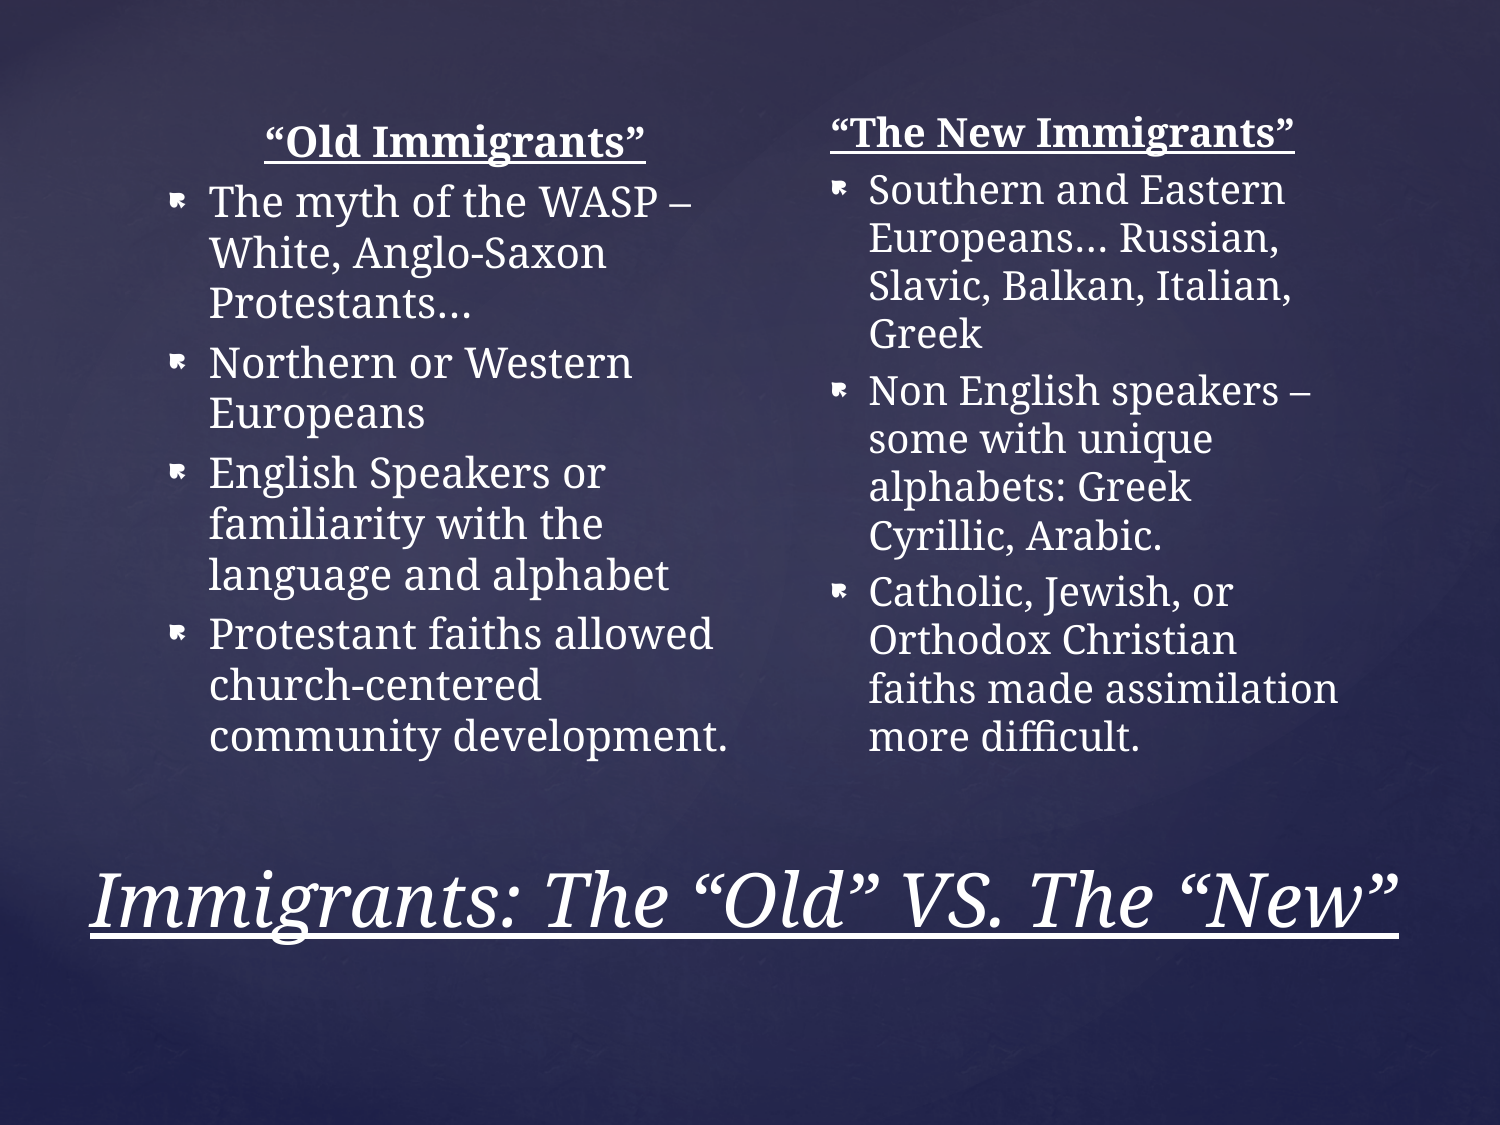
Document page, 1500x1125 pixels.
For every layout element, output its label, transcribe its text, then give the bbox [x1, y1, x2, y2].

list “Old Immigrants” The myth of the WASP – White, Anglo-Saxon Protestants… Northern or Western Europeans English Speakers or familiarity with the language and alphabet Protestant faiths allowed church-centered community development. [150, 108, 758, 775]
list “The New Immigrants” Southern and Eastern Europeans… Russian, Slavic, Balkan, Italian, Greek Non English speakers – some with unique alphabets: Greek Cyrillic, Arabic. Catholic, Jewish, or Orthodox Christian faiths made assimilation more difficult. [812, 99, 1362, 813]
title Immigrants: The “Old” VS. The “New” [75, 800, 1425, 950]
